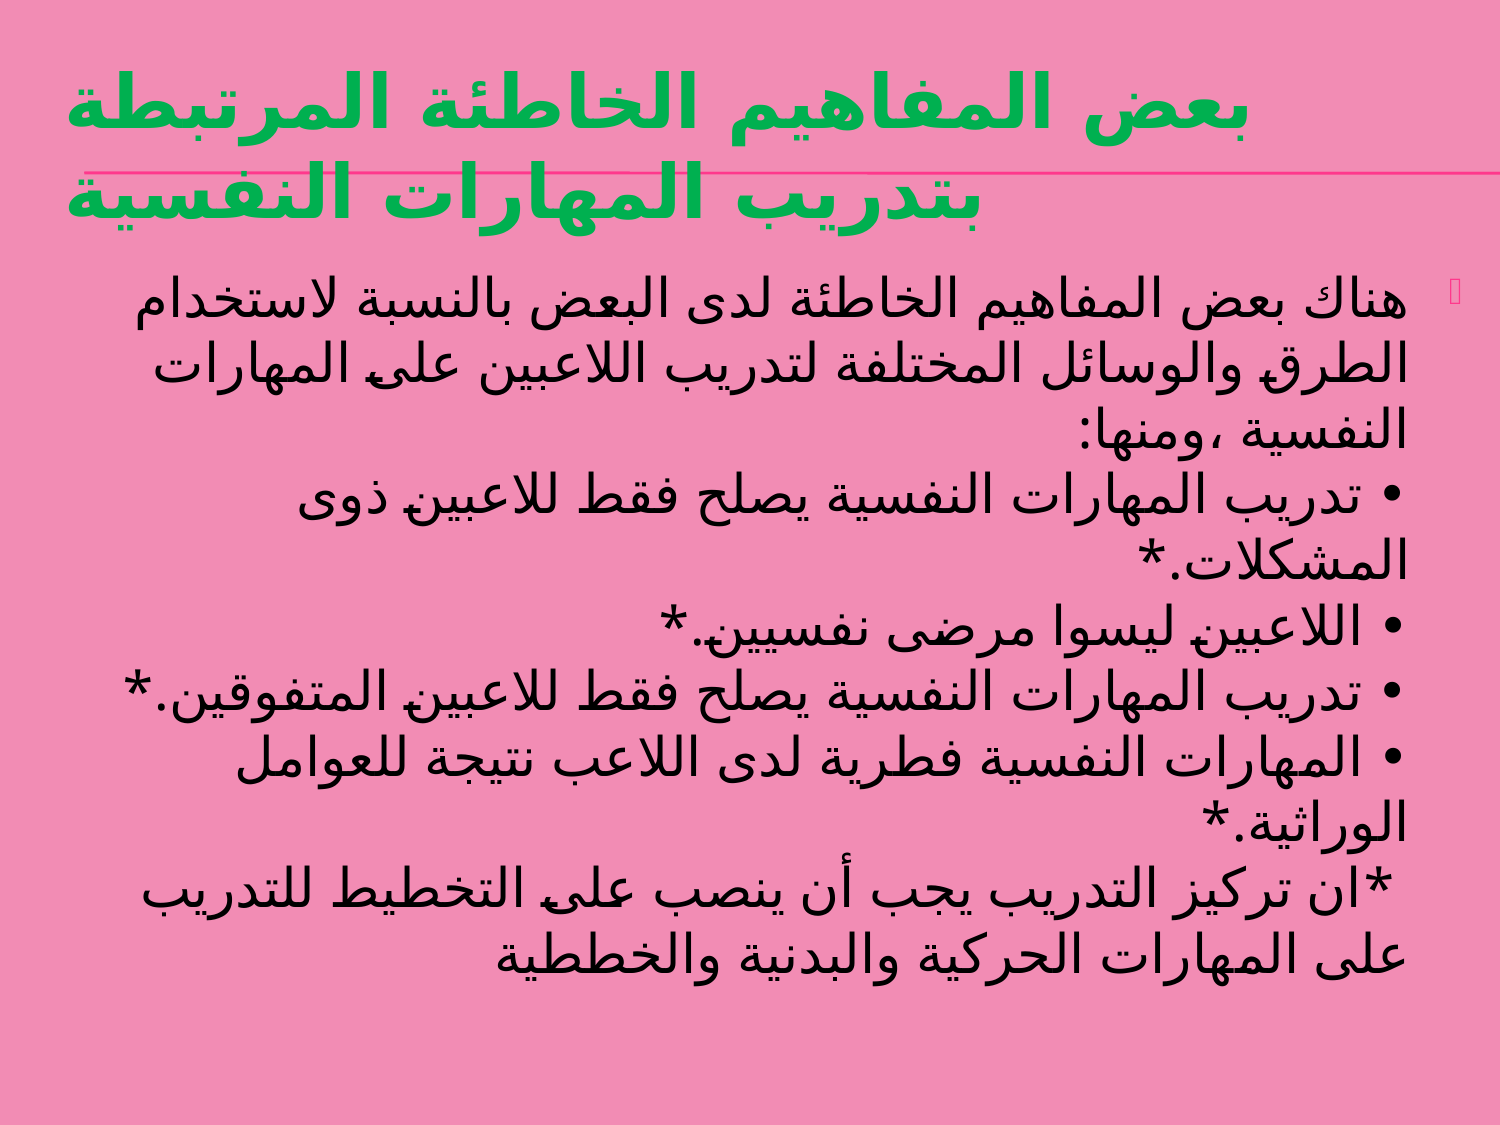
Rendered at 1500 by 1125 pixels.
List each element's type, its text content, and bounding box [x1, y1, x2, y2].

title بعض المفاهيم الخاطئة المرتبطة بتدريب المهارات النفسية [50, 75, 1475, 213]
list هناك بعض المفاهيم الخاطئة لدى البعض بالنسبة لاستخدام الطرق والوسائل المختلفة لتدريب اللاعبين على المهارات النفسية ،ومنها: • تدريب المهارات النفسية يصلح فقط للاعبين ذوى المشكلات.* • اللاعبين ليسوا مرضى نفسيين.* • تدريب المهارات النفسية يصلح فقط للاعبين المتفوقين.* • المهارات النفسية فطرية لدى اللاعب نتيجة للعوامل الوراثية.* *ان تركيز التدريب يجب أن ينصب على التخطيط للتدريب على المهارات الحركية والبدنية والخططية [50, 254, 1475, 998]
